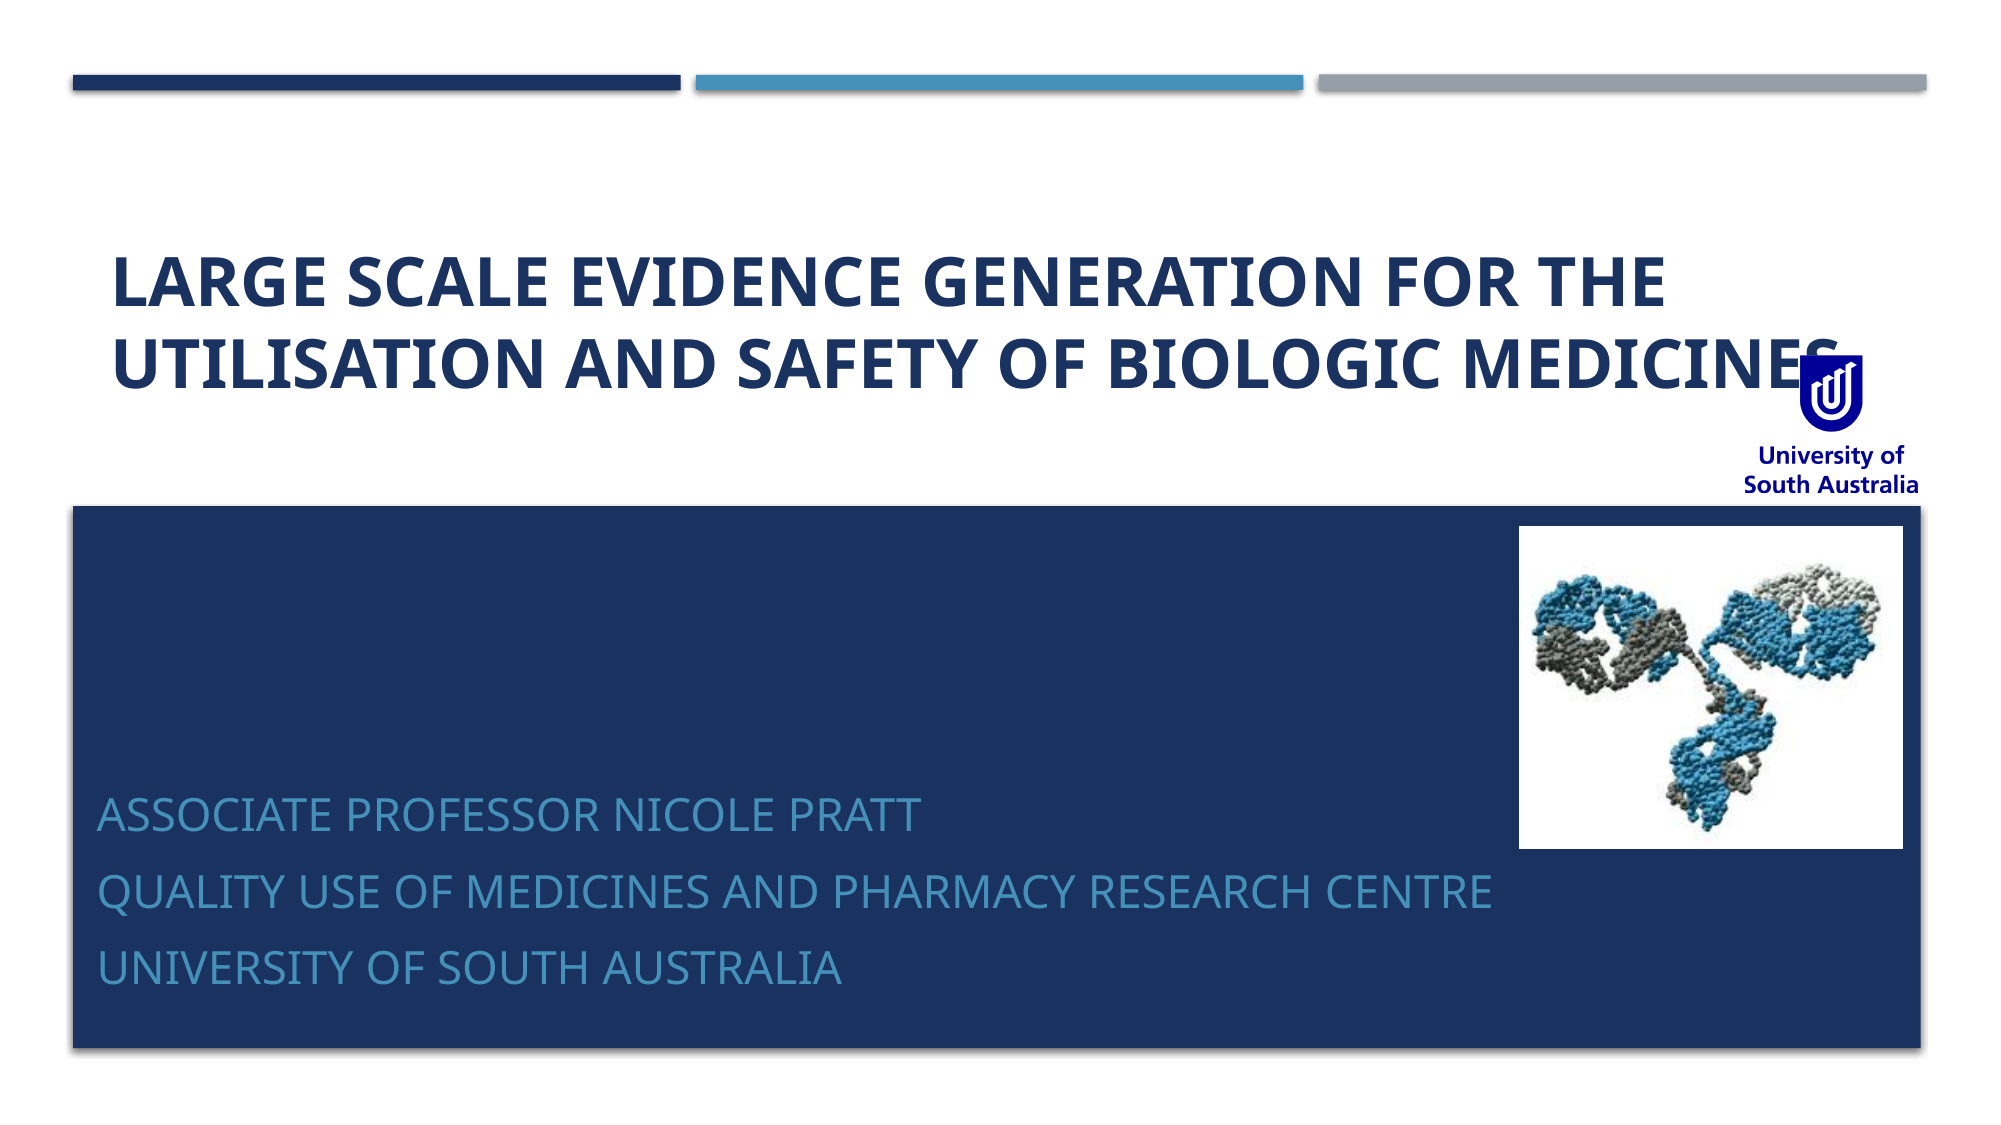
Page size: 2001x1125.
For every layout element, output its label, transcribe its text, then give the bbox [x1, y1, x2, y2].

subtitle Associate Professor Nicole Pratt Quality use of medicines and pharmacy research centre University of South Australia [81, 778, 1886, 1040]
title Large scale evidence generation for the utilisation and safety of biologic medicines [95, 167, 1899, 410]
picture [1519, 321, 1952, 850]
